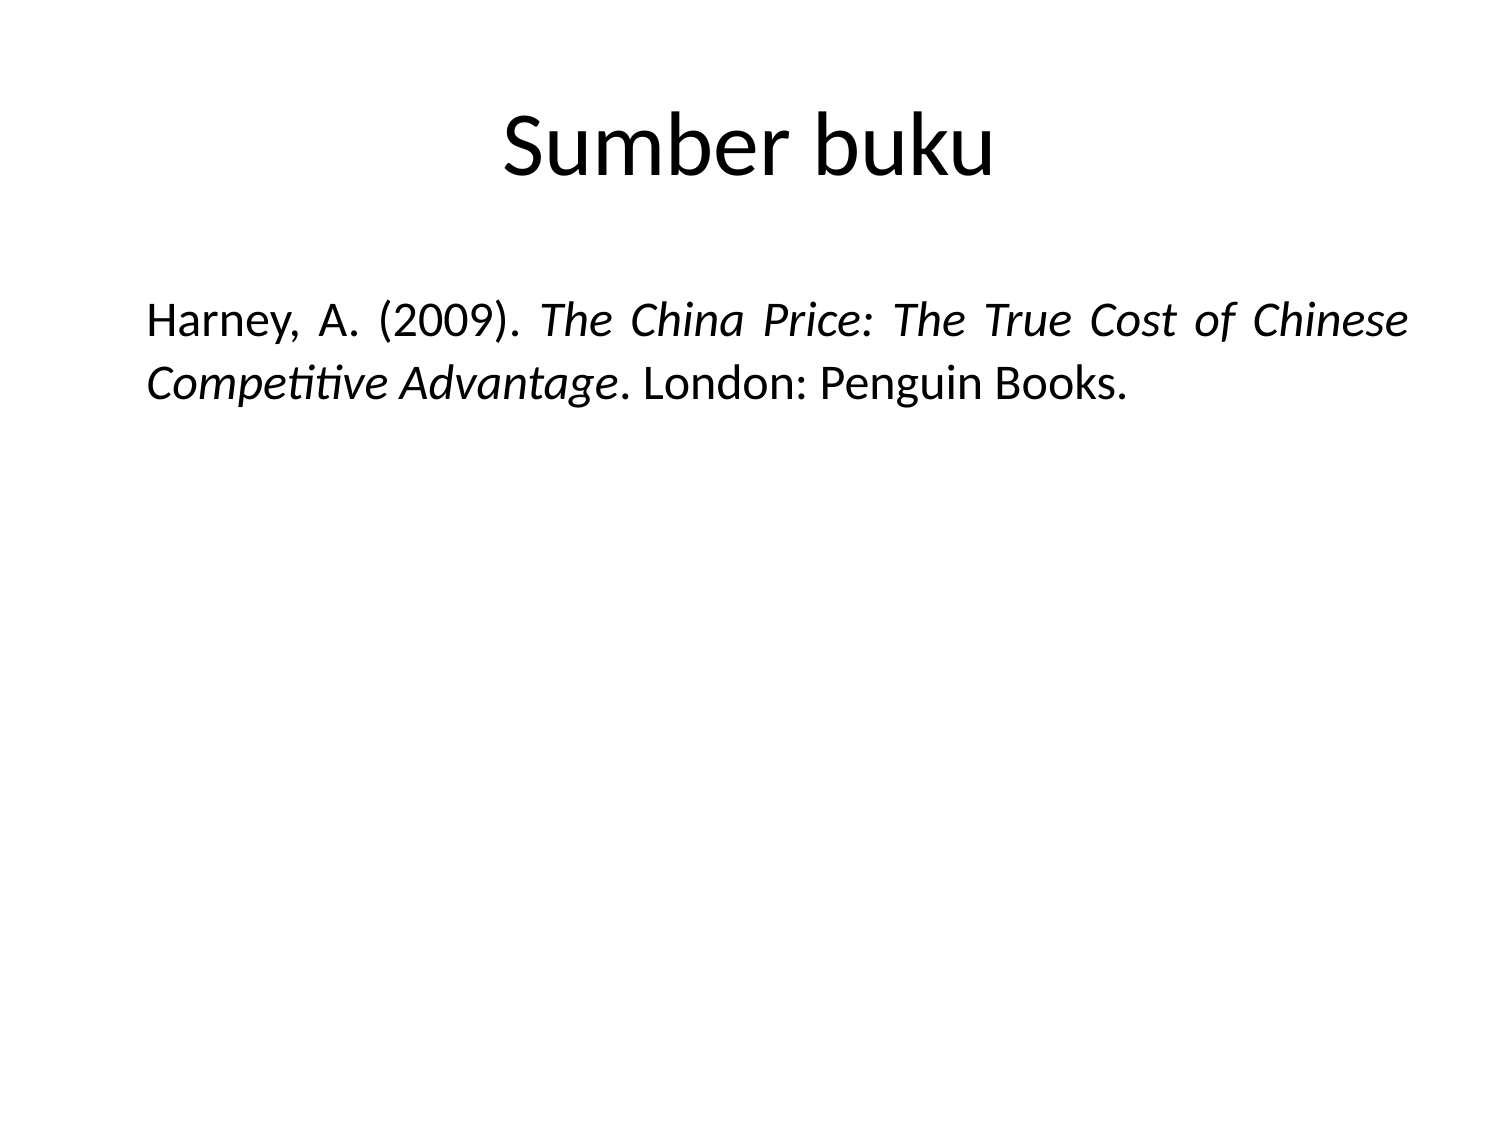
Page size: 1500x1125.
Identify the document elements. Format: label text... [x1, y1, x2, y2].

list Harney, A. (2009). The China Price: The True Cost of Chinese Competitive Advantage. London: Penguin Books. [75, 262, 1425, 1005]
title Sumber buku [75, 45, 1425, 233]
